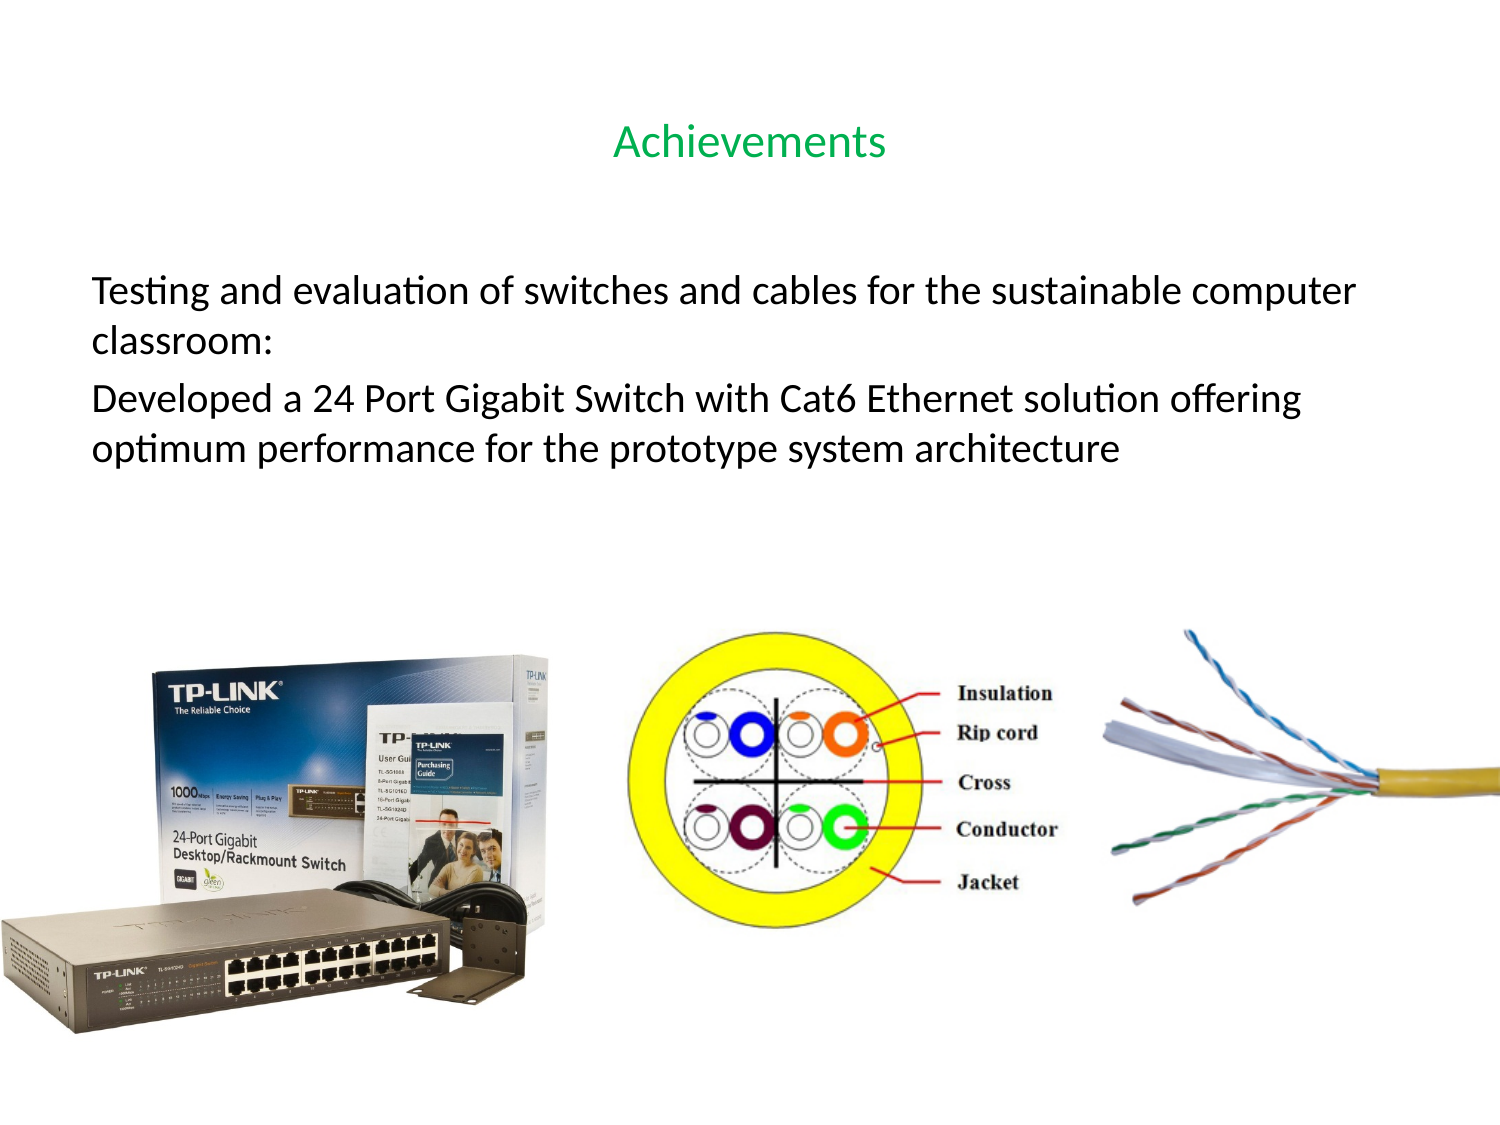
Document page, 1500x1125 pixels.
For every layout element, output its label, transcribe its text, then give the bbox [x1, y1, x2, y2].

picture [0, 550, 566, 1125]
list Testing and evaluation of switches and cables for the sustainable computer classroom: Developed a 24 Port Gigabit Switch with Cat6 Ethernet solution offering optimum performance for the prototype system architecture [76, 255, 1427, 480]
title Achievements [75, 45, 1425, 233]
picture [567, 604, 1500, 976]
